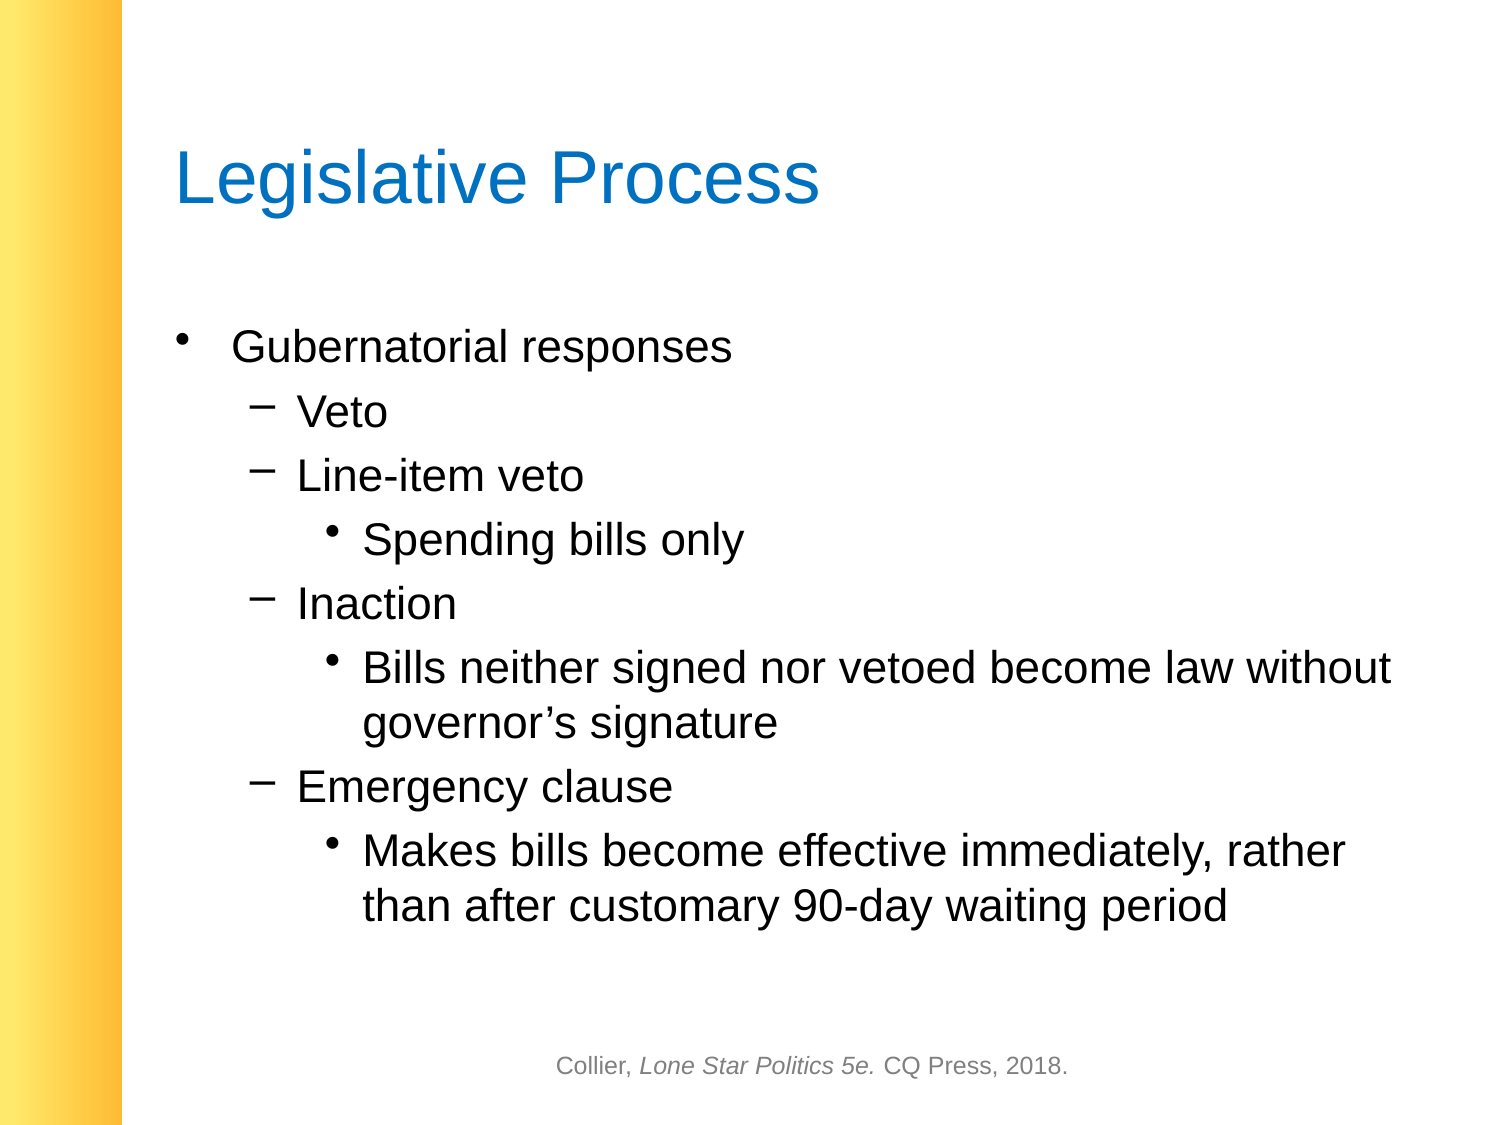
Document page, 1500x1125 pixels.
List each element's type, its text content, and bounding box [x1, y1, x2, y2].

text_box Collier, Lone Star Politics 5e. CQ Press, 2018. [525, 1042, 1100, 1087]
title Legislative Process [159, 120, 1473, 309]
picture [0, 0, 1500, 1125]
list Gubernatorial responses Veto Line-item veto Spending bills only Inaction Bills neither signed nor vetoed become law without governor’s signature Emergency clause Makes bills become effective immediately, rather than after customary 90-day waiting period [159, 309, 1419, 1076]
